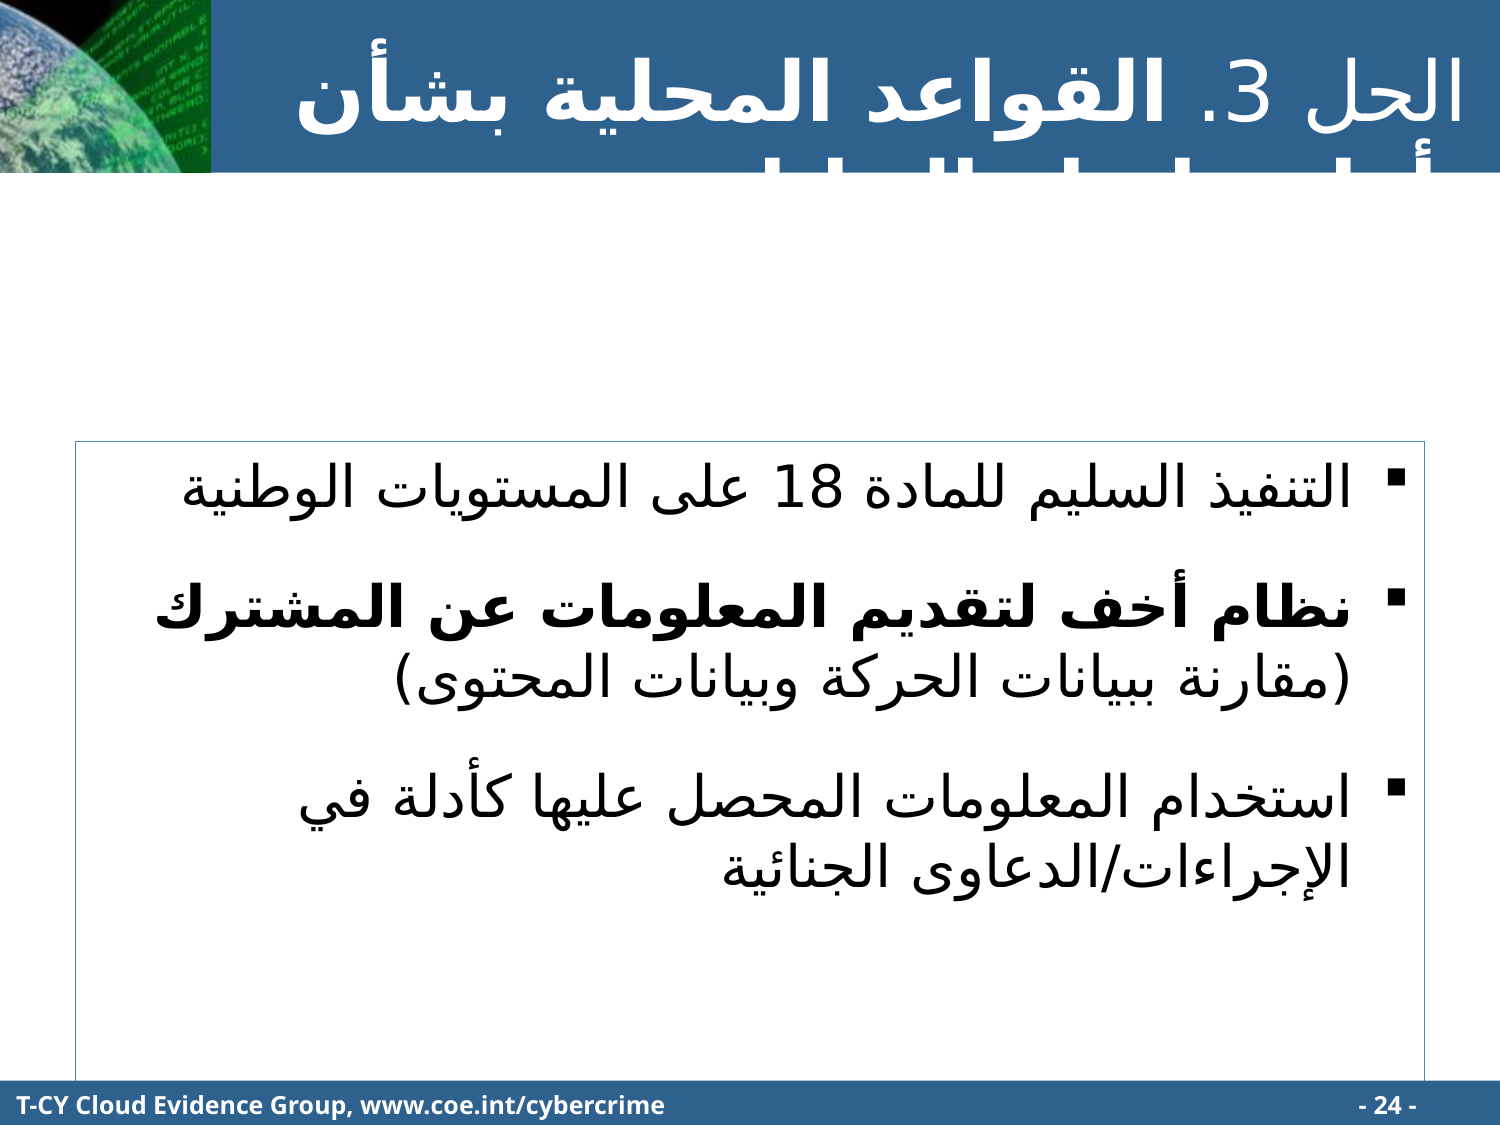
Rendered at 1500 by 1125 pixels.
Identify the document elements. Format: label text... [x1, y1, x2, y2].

text_box الحل 3. القواعد المحلية بشأن أوامر إبراز البيانات [230, 30, 1483, 246]
text_box [214, 0, 1500, 175]
picture [0, 0, 212, 173]
text_box [0, 1079, 1500, 1125]
text_box T-CY Cloud Evidence Group, www.coe.int/cybercrime - 24 - [1, 1082, 1500, 1125]
list التنفيذ السليم للمادة 18 على المستويات الوطنية نظام أخف لتقديم المعلومات عن المشترك (مقارنة ببيانات الحركة وبيانات المحتوى) استخدام المعلومات المحصل عليها كأدلة في الإجراءات/الدعاوى الجنائية [75, 441, 1425, 1079]
